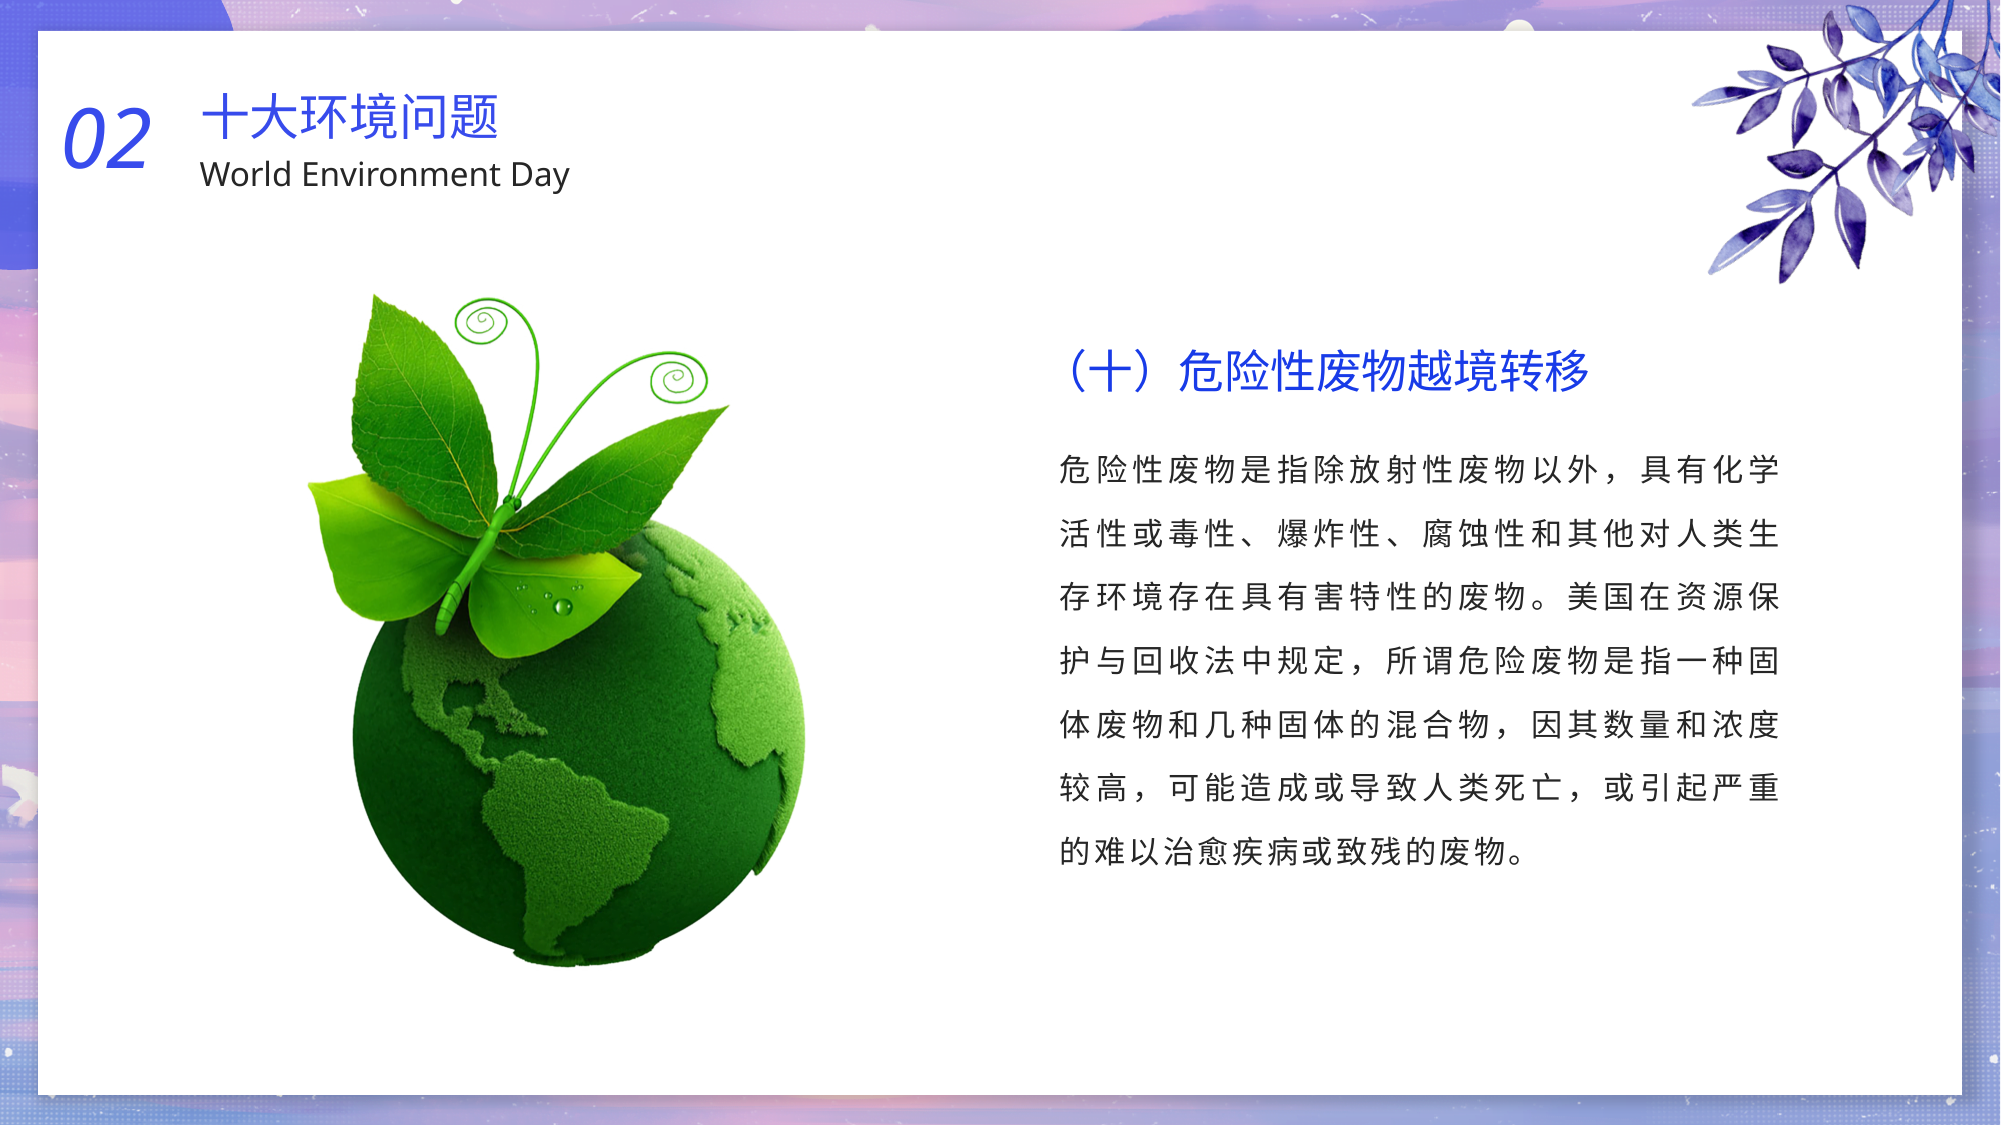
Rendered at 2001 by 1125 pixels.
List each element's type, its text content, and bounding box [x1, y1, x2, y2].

text_box （十）危险性废物越境转移 [1026, 302, 1606, 406]
picture [0, 0, 2001, 1125]
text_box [40, 77, 729, 202]
picture [294, 239, 818, 980]
list 危险性废物是指除放射性废物以外，具有化学活性或毒性、爆炸性、腐蚀性和其他对人类生存环境存在具有害特性的废物。美国在资源保护与回收法中规定，所谓危险废物是指一种固体废物和几种固体的混合物，因其数量和浓度较高，可能造成或导致人类死亡，或引起严重的难以治愈疾病或致残的废物。 [1030, 416, 1799, 937]
